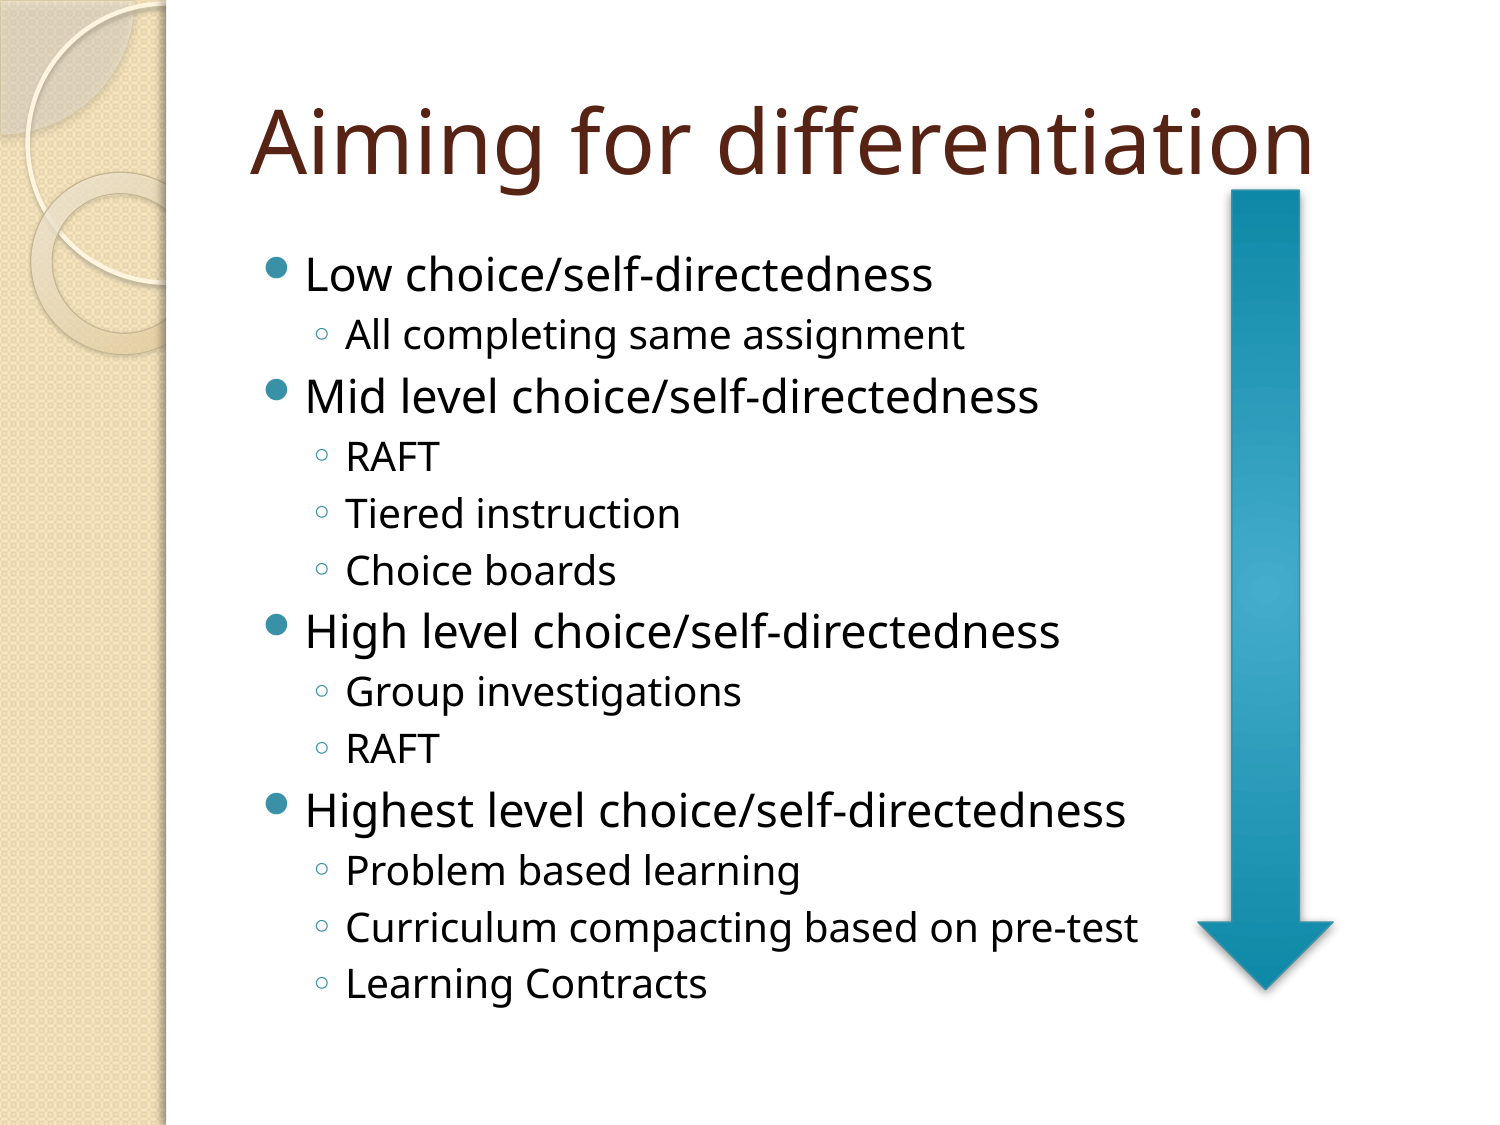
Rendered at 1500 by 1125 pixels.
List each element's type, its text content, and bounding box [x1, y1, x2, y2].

title Aiming for differentiation [235, 45, 1466, 233]
list Low choice/self-directedness All completing same assignment Mid level choice/self-directedness RAFT Tiered instruction Choice boards High level choice/self-directedness Group investigations RAFT Highest level choice/self-directedness Problem based learning Curriculum compacting based on pre-test Learning Contracts [235, 237, 1466, 1025]
text_box [1197, 189, 1334, 991]
